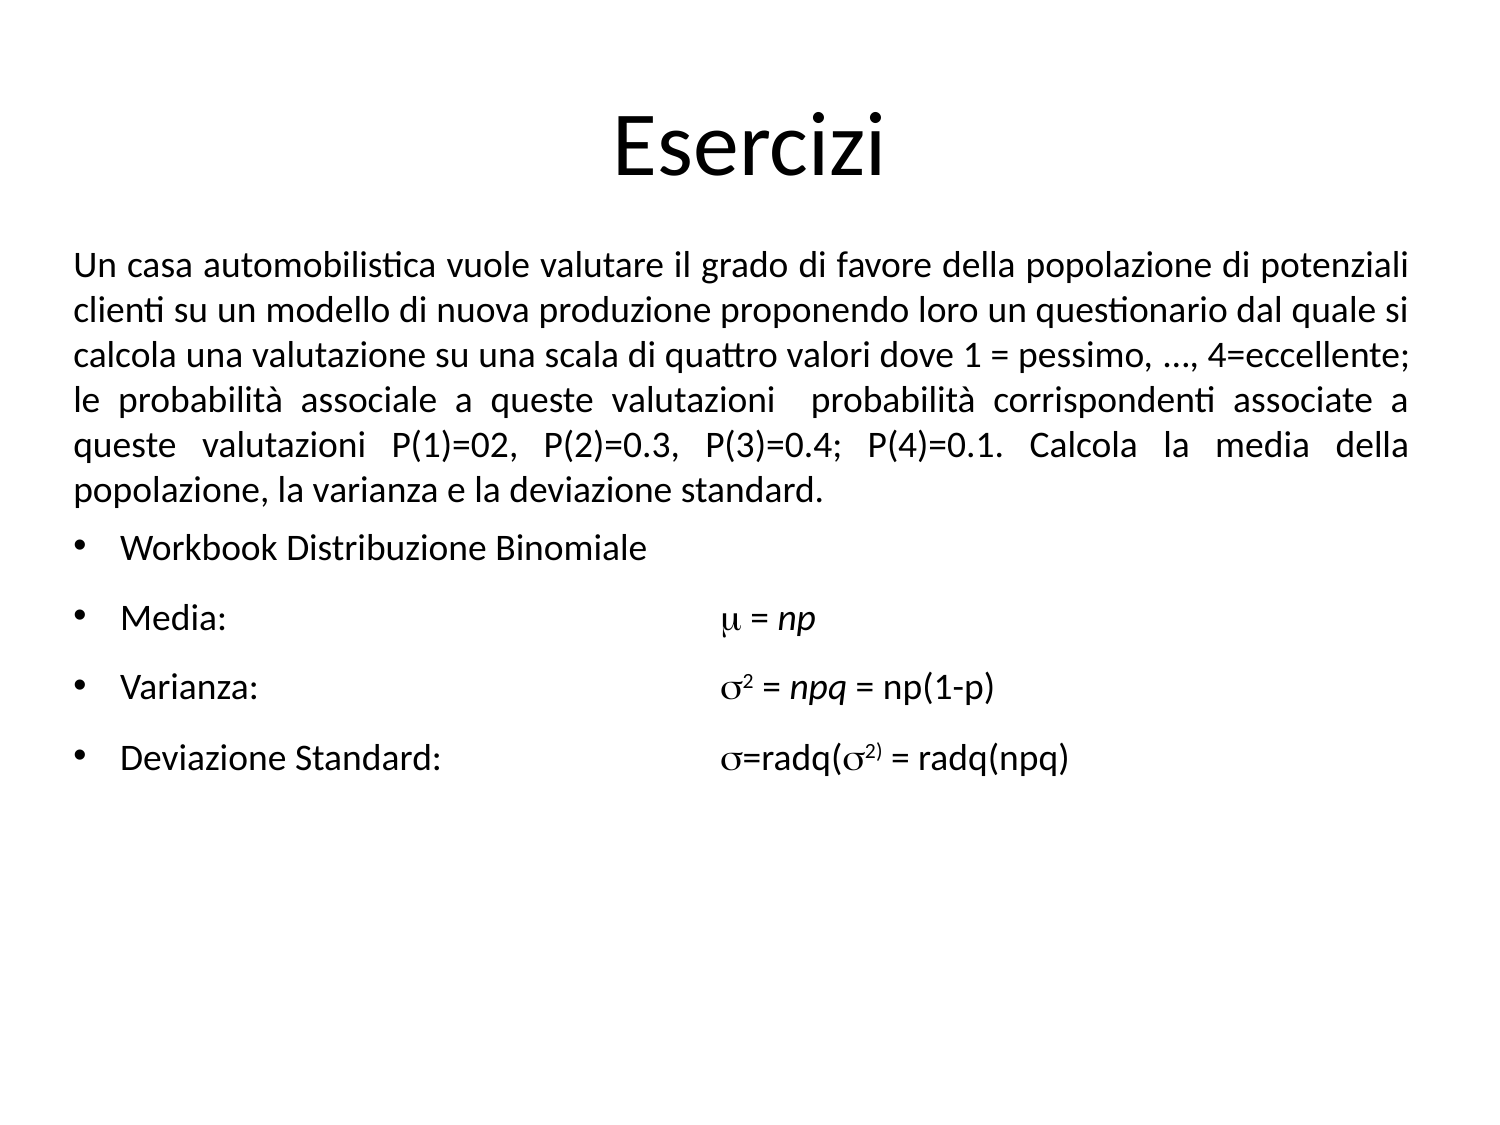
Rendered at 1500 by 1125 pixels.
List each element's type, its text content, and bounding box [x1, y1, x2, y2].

text_box Un casa automobilistica vuole valutare il grado di favore della popolazione di potenziali clienti su un modello di nuova produzione proponendo loro un questionario dal quale si calcola una valutazione su una scala di quattro valori dove 1 = pessimo, …, 4=eccellente; le probabilità associale a queste valutazioni probabilità corrispondenti associate a queste valutazioni P(1)=02, P(2)=0.3, P(3)=0.4; P(4)=0.1. Calcola la media della popolazione, la varianza e la deviazione standard. Workbook Distribuzione Binomiale Media: m = np Varianza: s2 = npq = np(1-p) Deviazione Standard: s=radq(s2) = radq(npq) [58, 232, 1425, 785]
title Esercizi [75, 45, 1425, 232]
